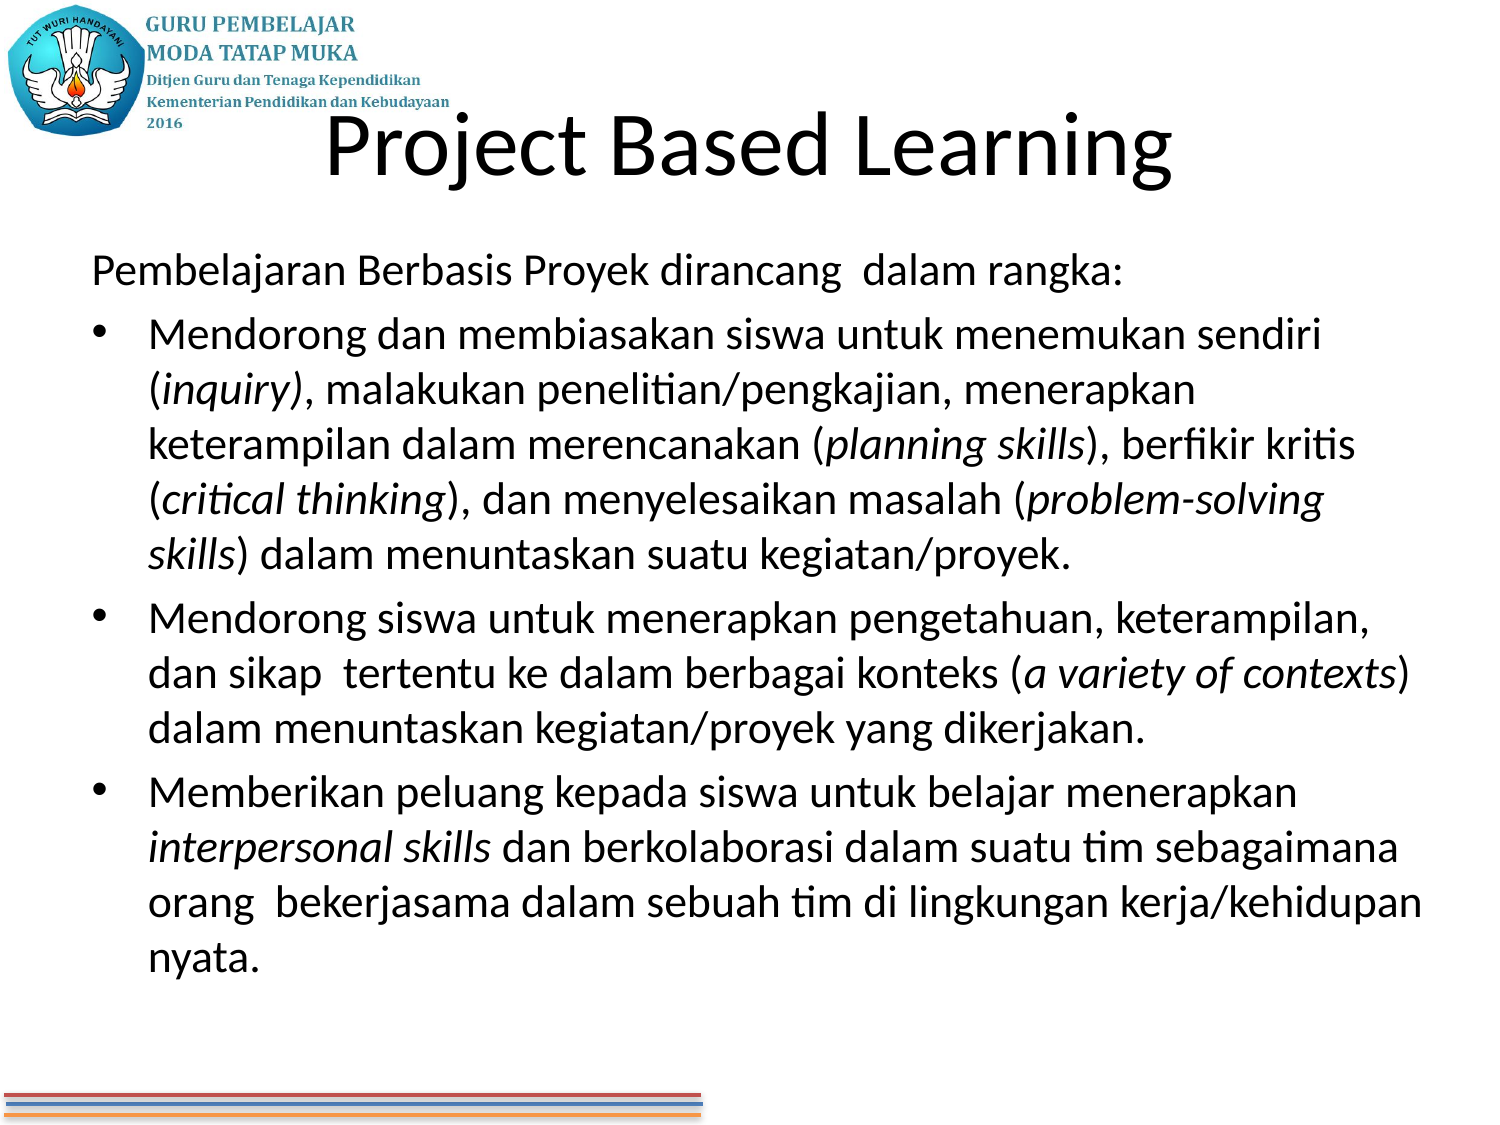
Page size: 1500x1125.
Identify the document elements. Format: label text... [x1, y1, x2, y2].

picture [4, 0, 455, 139]
list Pembelajaran Berbasis Proyek dirancang dalam rangka: Mendorong dan membiasakan siswa untuk menemukan sendiri (inquiry), malakukan penelitian/pengkajian, menerapkan keterampilan dalam merencanakan (planning skills), berfikir kritis (critical thinking), dan menyelesaikan masalah (problem-solving skills) dalam menuntaskan suatu kegiatan/proyek. Mendorong siswa untuk menerapkan pengetahuan, keterampilan, dan sikap tertentu ke dalam berbagai konteks (a variety of contexts) dalam menuntaskan kegiatan/proyek yang dikerjakan. Memberikan peluang kepada siswa untuk belajar menerapkan interpersonal skills dan berkolaborasi dalam suatu tim sebagaimana orang bekerjasama dalam sebuah tim di lingkungan kerja/kehidupan nyata. [76, 231, 1447, 1005]
title Project Based Learning [75, 45, 1425, 233]
